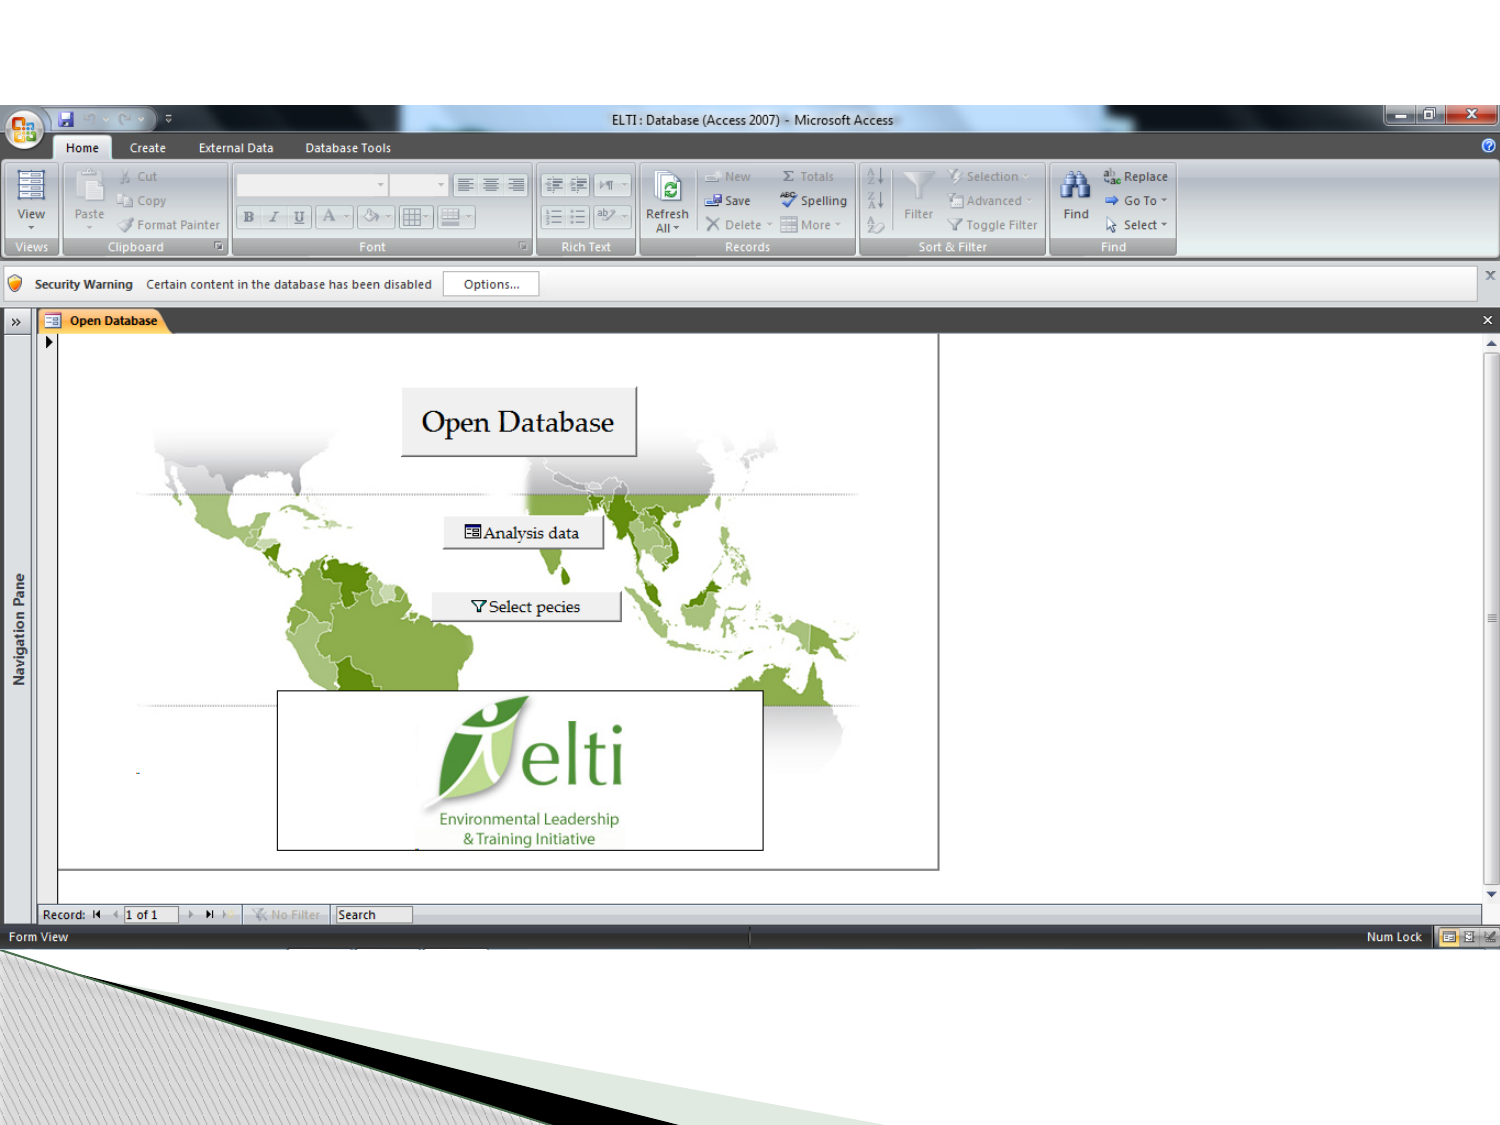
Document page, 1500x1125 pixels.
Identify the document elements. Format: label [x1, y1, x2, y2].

picture [0, 105, 1500, 950]
